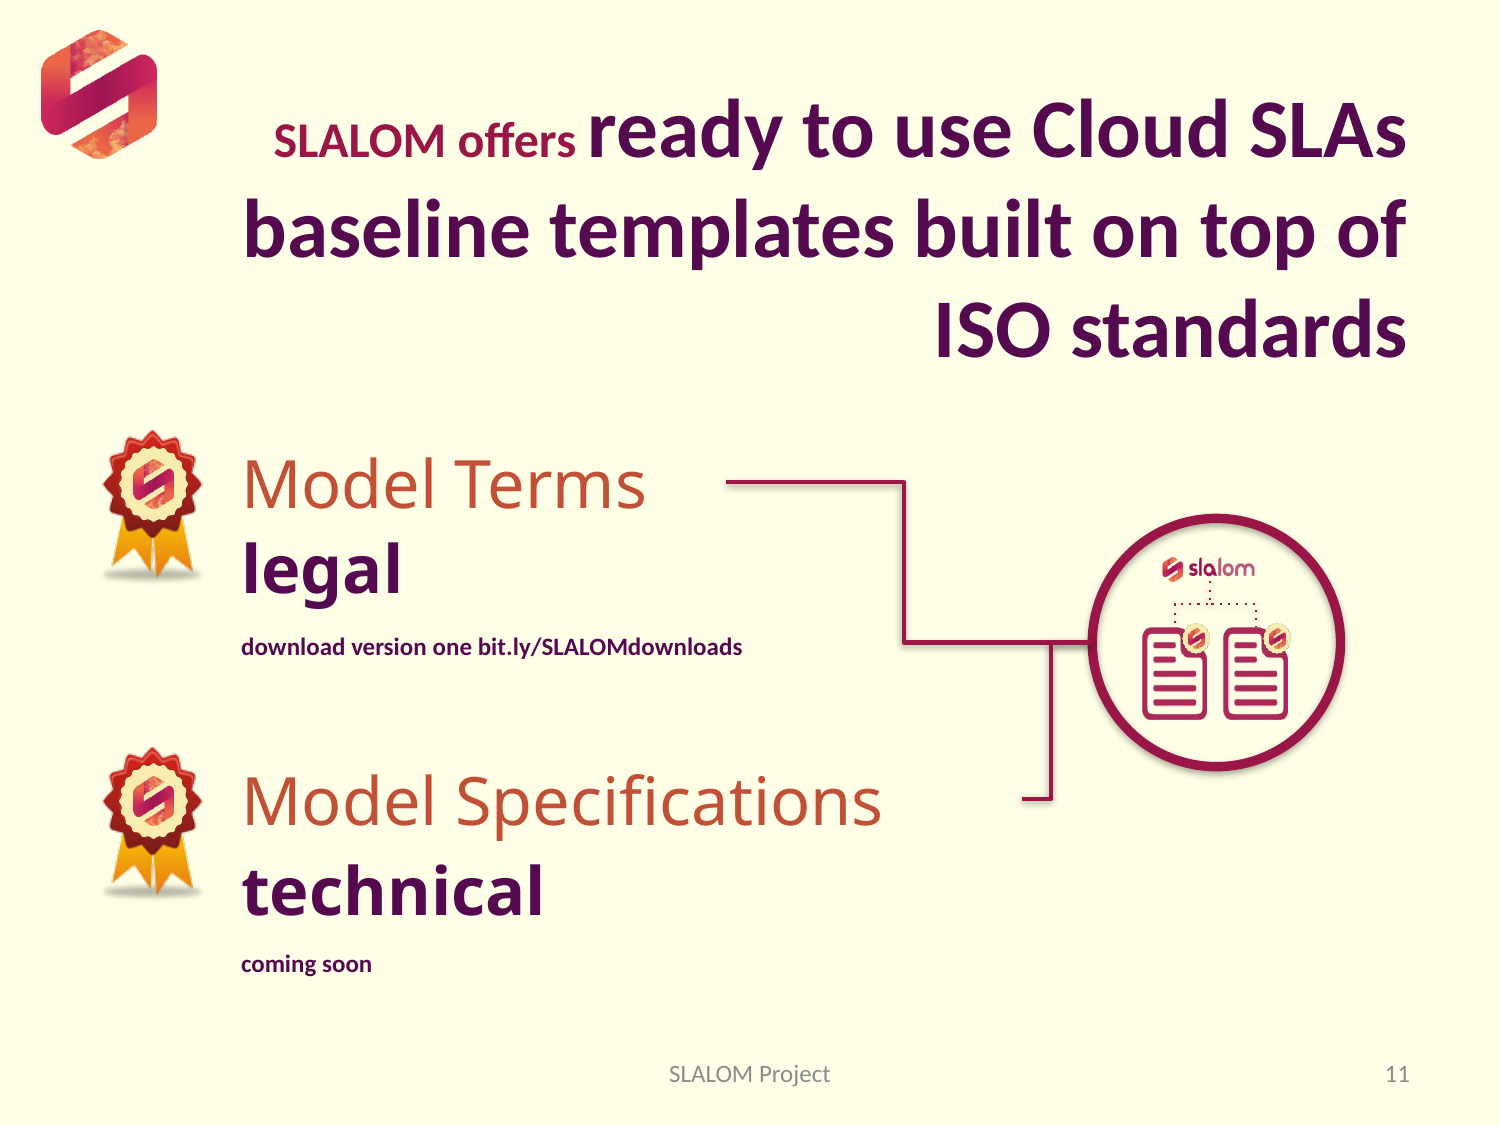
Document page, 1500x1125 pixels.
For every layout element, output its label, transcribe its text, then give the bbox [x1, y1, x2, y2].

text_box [66, 727, 239, 917]
slide_number 11 [1074, 1042, 1425, 1103]
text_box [1096, 518, 1341, 767]
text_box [1021, 642, 1093, 800]
text_box coming soon [226, 940, 693, 986]
footer SLALOM Project [512, 1042, 988, 1103]
text_box Model Specifications [243, 751, 1022, 847]
text_box download version one bit.ly/SLALOMdownloads [226, 623, 880, 669]
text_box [726, 482, 1093, 643]
text_box Model Terms [243, 434, 727, 519]
picture [41, 30, 157, 159]
text_box SLALOM offers ready to use Cloud SLAs baseline templates built on top of ISO standards [119, 67, 1424, 382]
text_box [66, 410, 239, 600]
text_box technical [226, 841, 770, 936]
text_box legal [226, 519, 721, 615]
